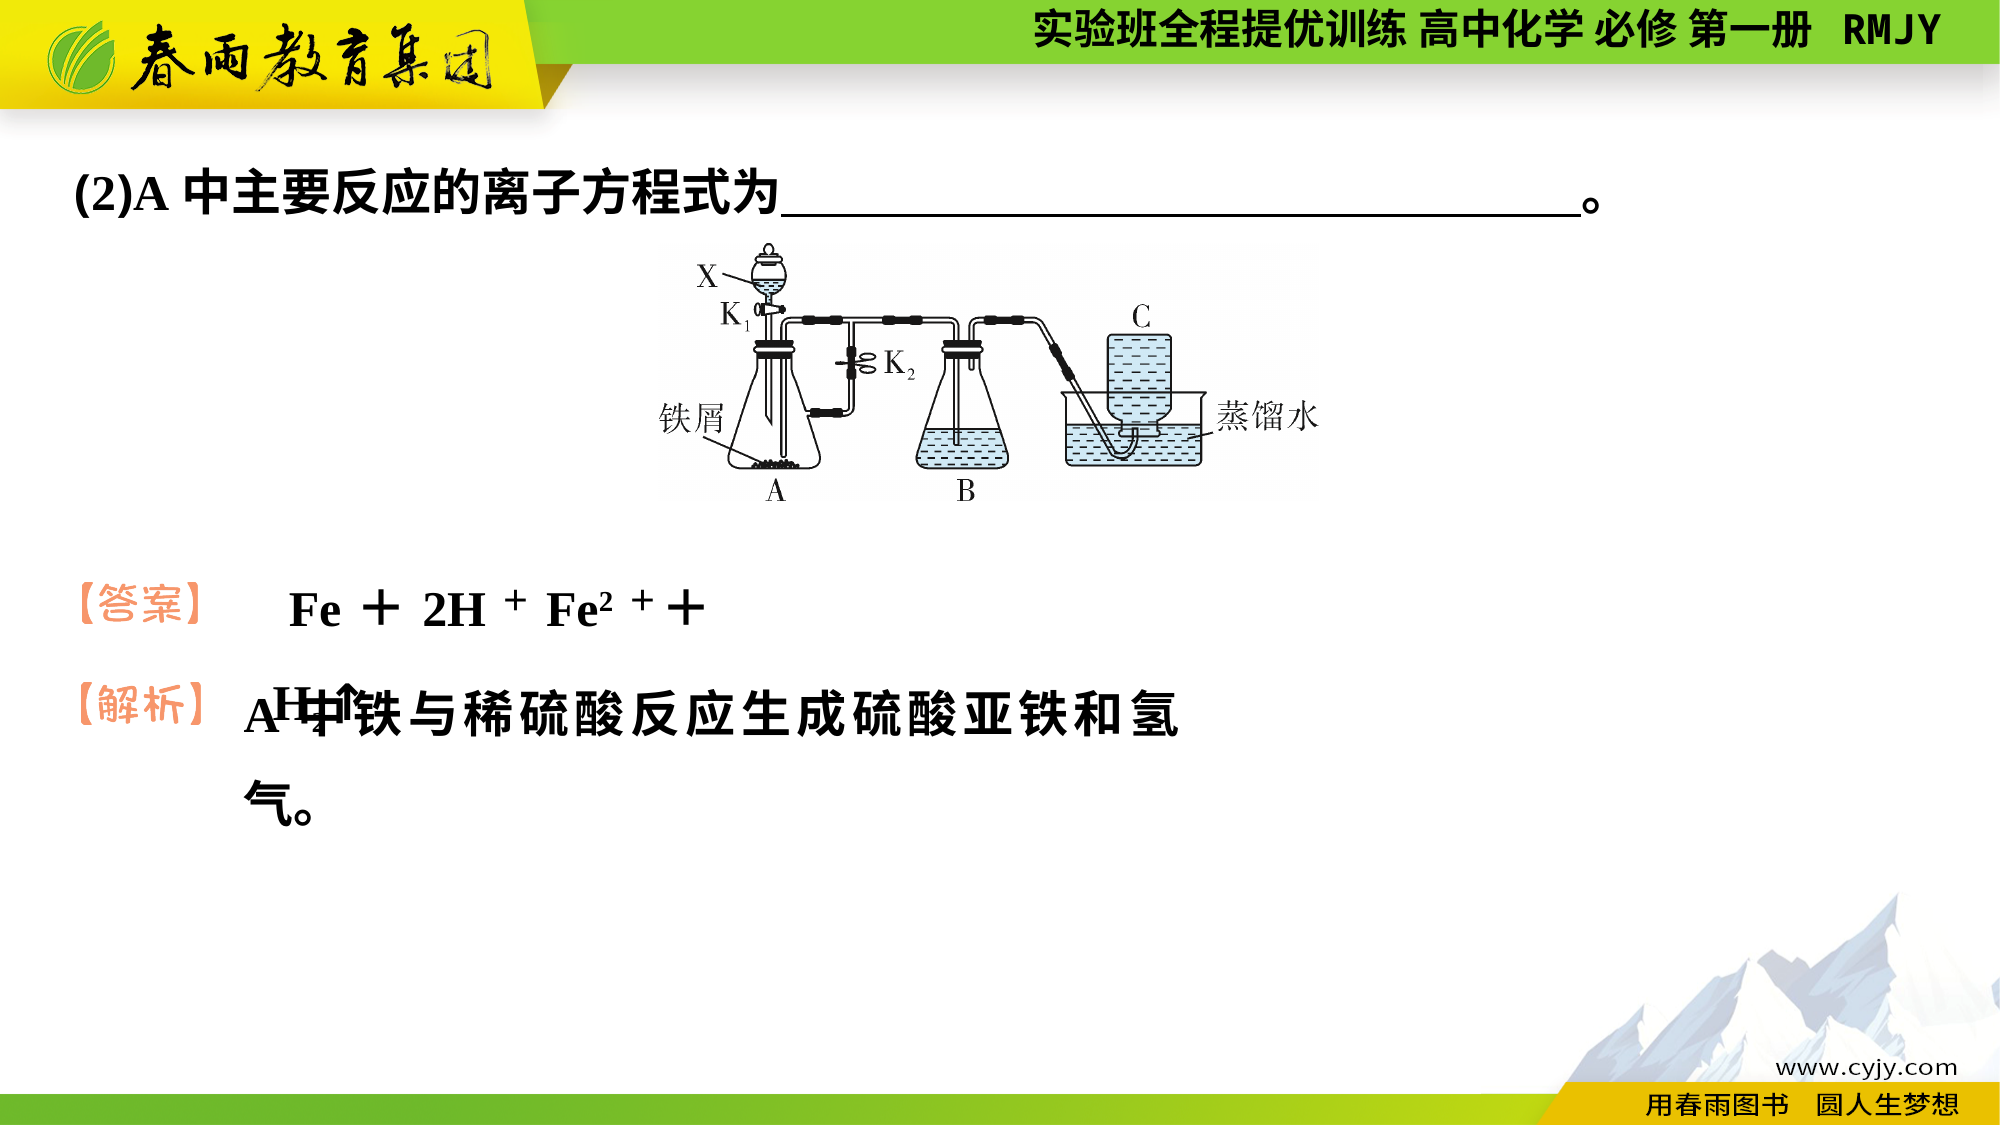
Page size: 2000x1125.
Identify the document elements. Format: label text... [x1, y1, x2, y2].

picture [0, 0, 2000, 1125]
list (2)A中主要反应的离子方程式为 。 [59, 122, 1944, 217]
text_box A中铁与稀硫酸反应生成硫酸亚铁和氢气。 [228, 645, 1195, 751]
